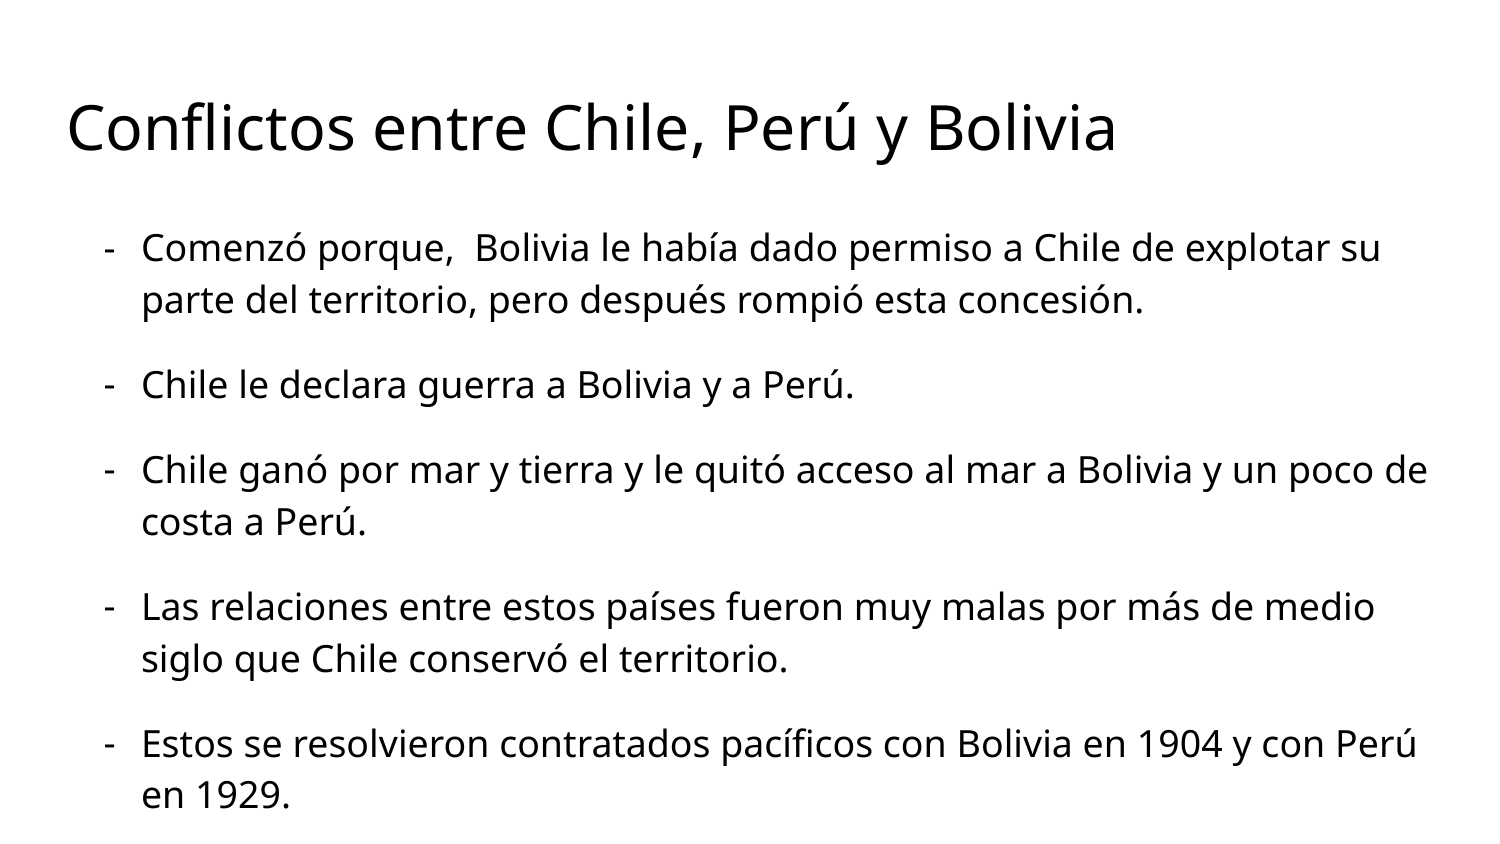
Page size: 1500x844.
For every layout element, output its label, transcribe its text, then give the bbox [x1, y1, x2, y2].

title Conflictos entre Chile, Perú y Bolivia [51, 72, 1449, 167]
list Comenzó porque, Bolivia le había dado permiso a Chile de explotar su parte del territorio, pero después rompió esta concesión. Chile le declara guerra a Bolivia y a Perú. Chile ganó por mar y tierra y le quitó acceso al mar a Bolivia y un poco de costa a Perú. Las relaciones entre estos países fueron muy malas por más de medio siglo que Chile conservó el territorio. Estos se resolvieron contratados pacíficos con Bolivia en 1904 y con Perú en 1929. [51, 202, 1449, 750]
